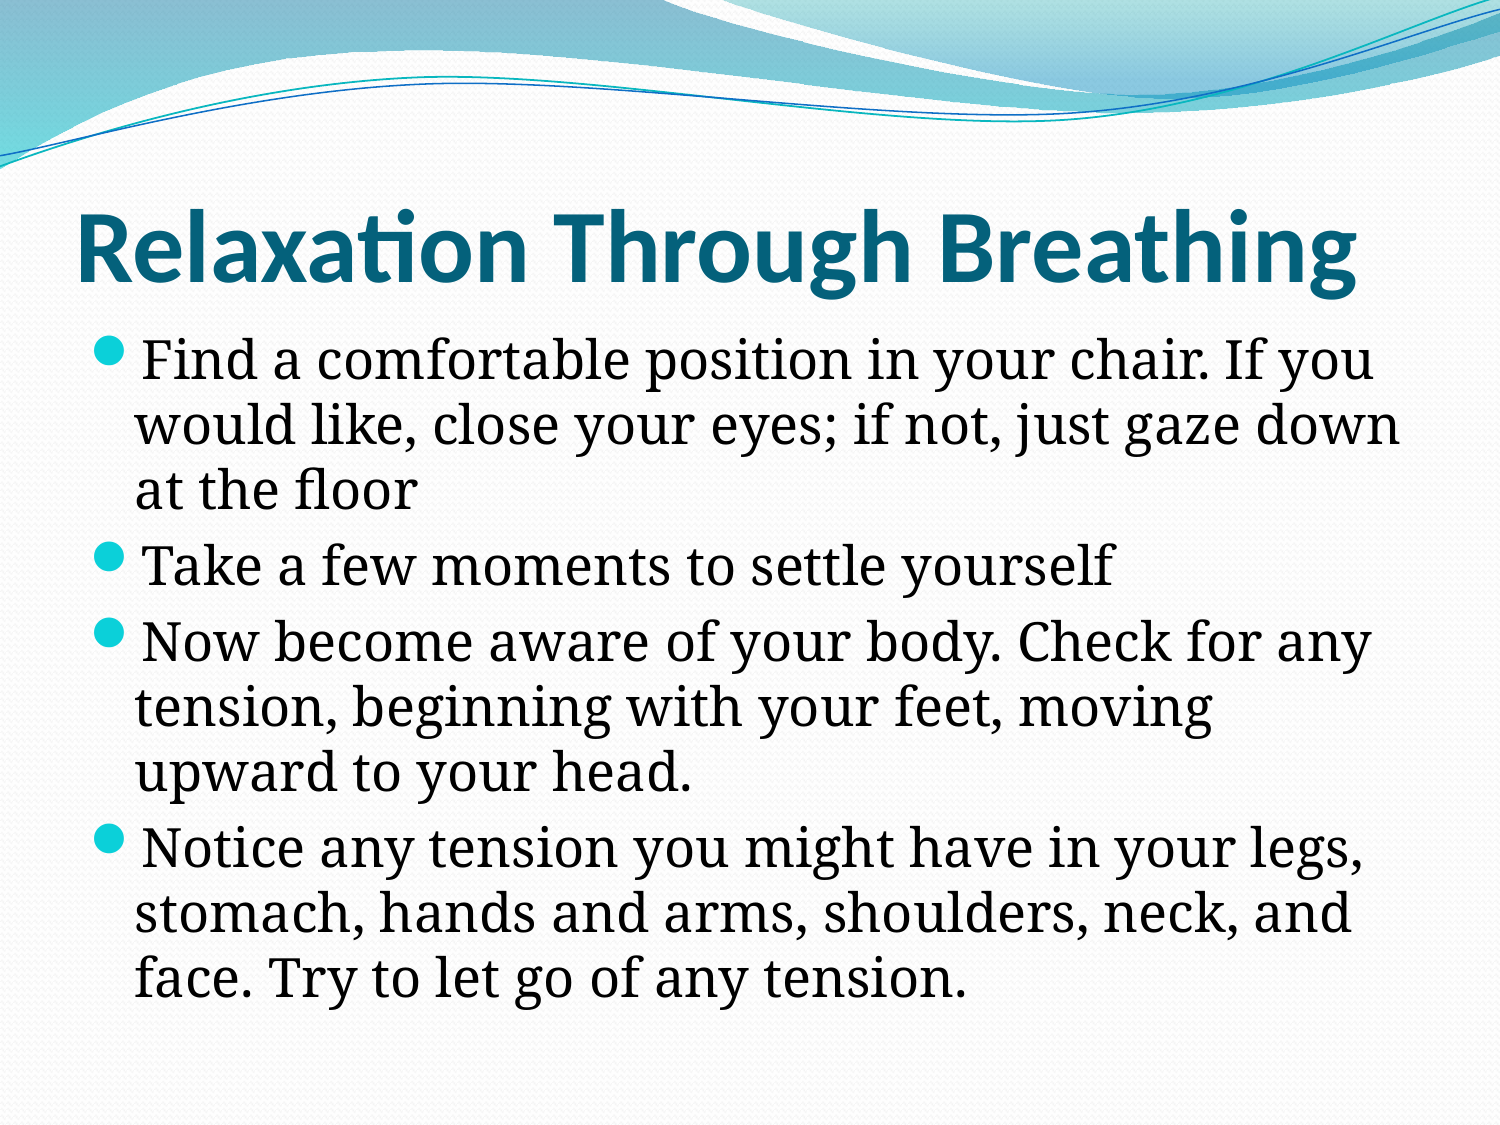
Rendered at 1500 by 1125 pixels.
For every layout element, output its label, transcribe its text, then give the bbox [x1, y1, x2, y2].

list Find a comfortable position in your chair. If you would like, close your eyes; if not, just gaze down at the floor Take a few moments to settle yourself Now become aware of your body. Check for any tension, beginning with your feet, moving upward to your head. Notice any tension you might have in your legs, stomach, hands and arms, shoulders, neck, and face. Try to let go of any tension. [75, 317, 1425, 1038]
title Relaxation Through Breathing [75, 115, 1425, 303]
